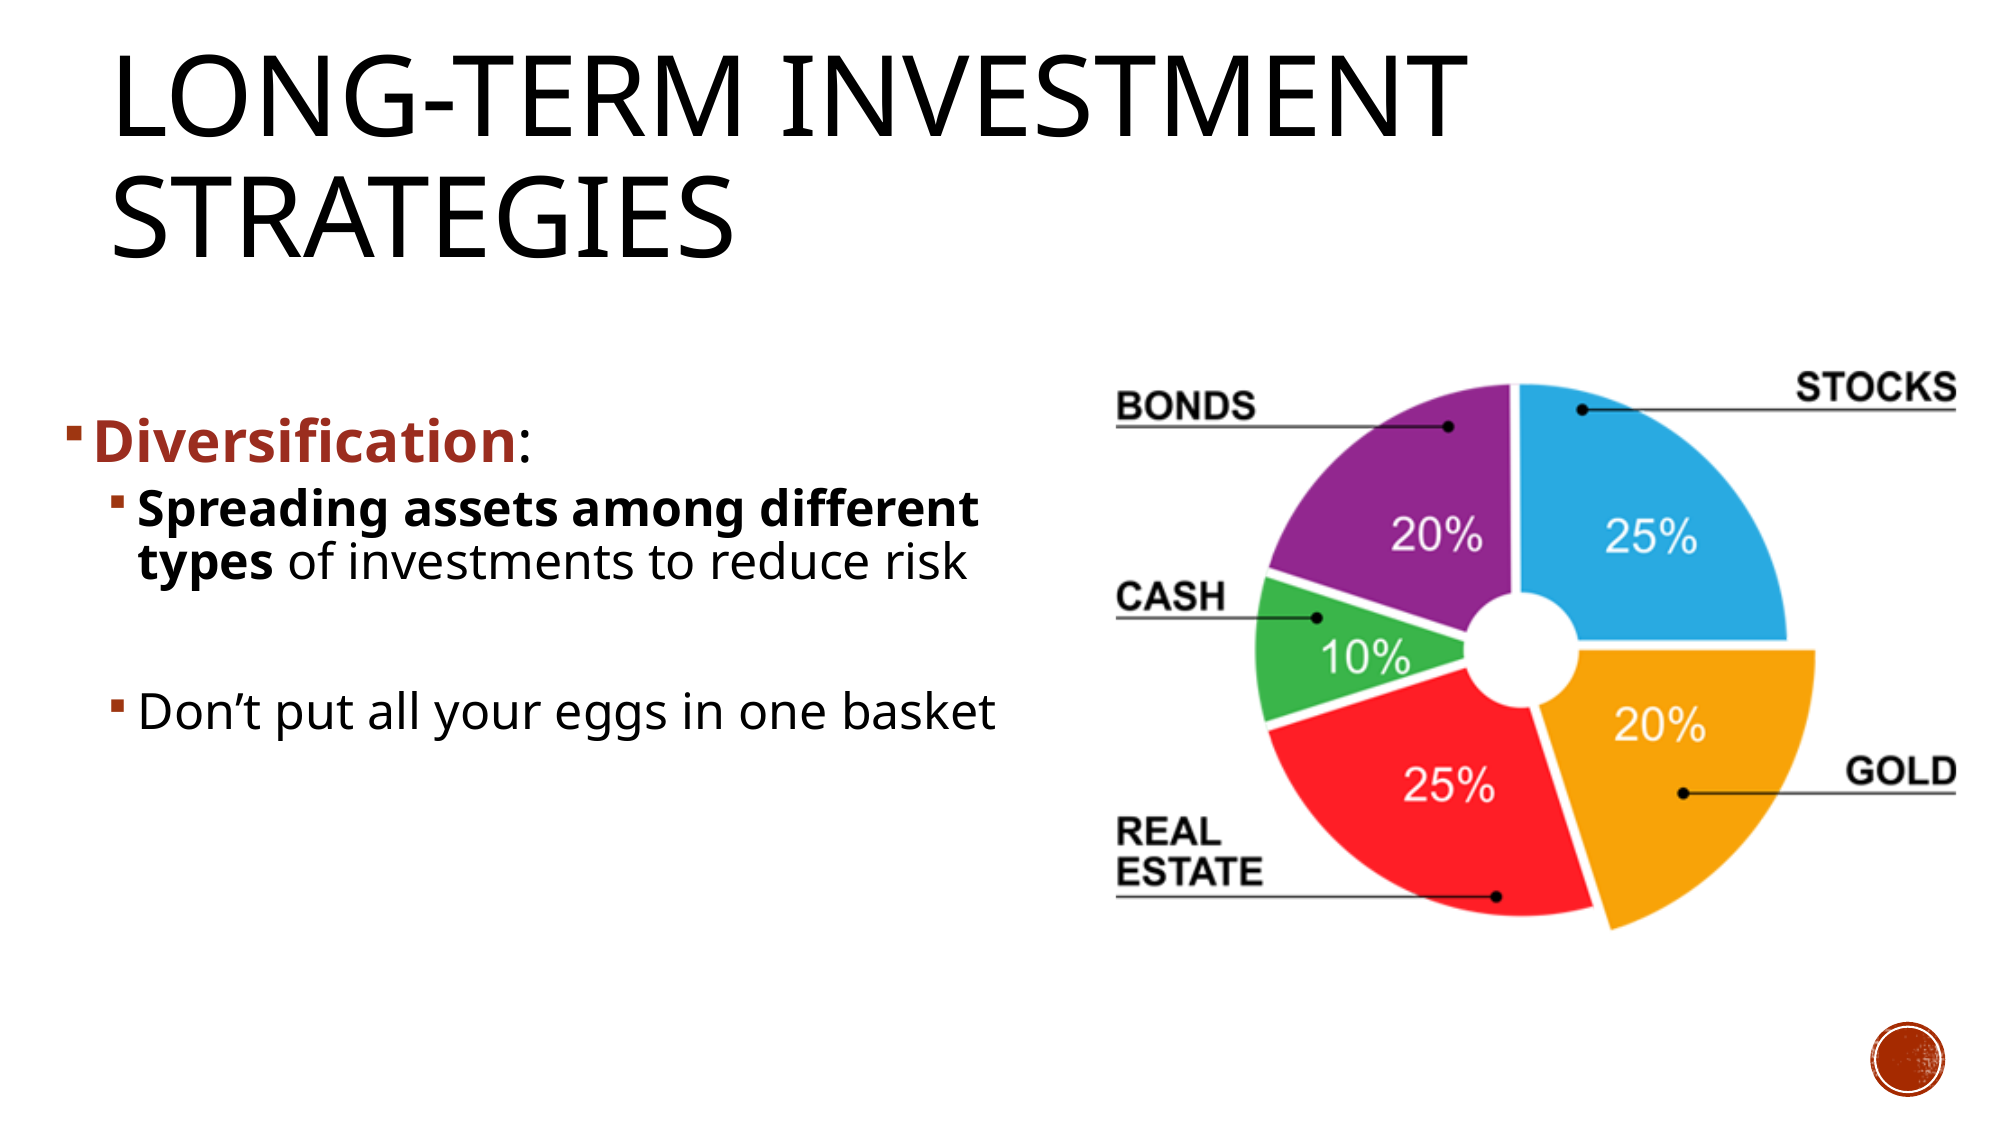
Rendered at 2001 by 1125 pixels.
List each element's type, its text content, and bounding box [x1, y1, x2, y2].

picture [1098, 279, 1982, 1010]
list Diversification: Spreading assets among different types of investments to reduce risk Don’t put all your eggs in one basket [47, 404, 1097, 993]
title Long-term Investment Strategies [94, 28, 1745, 293]
